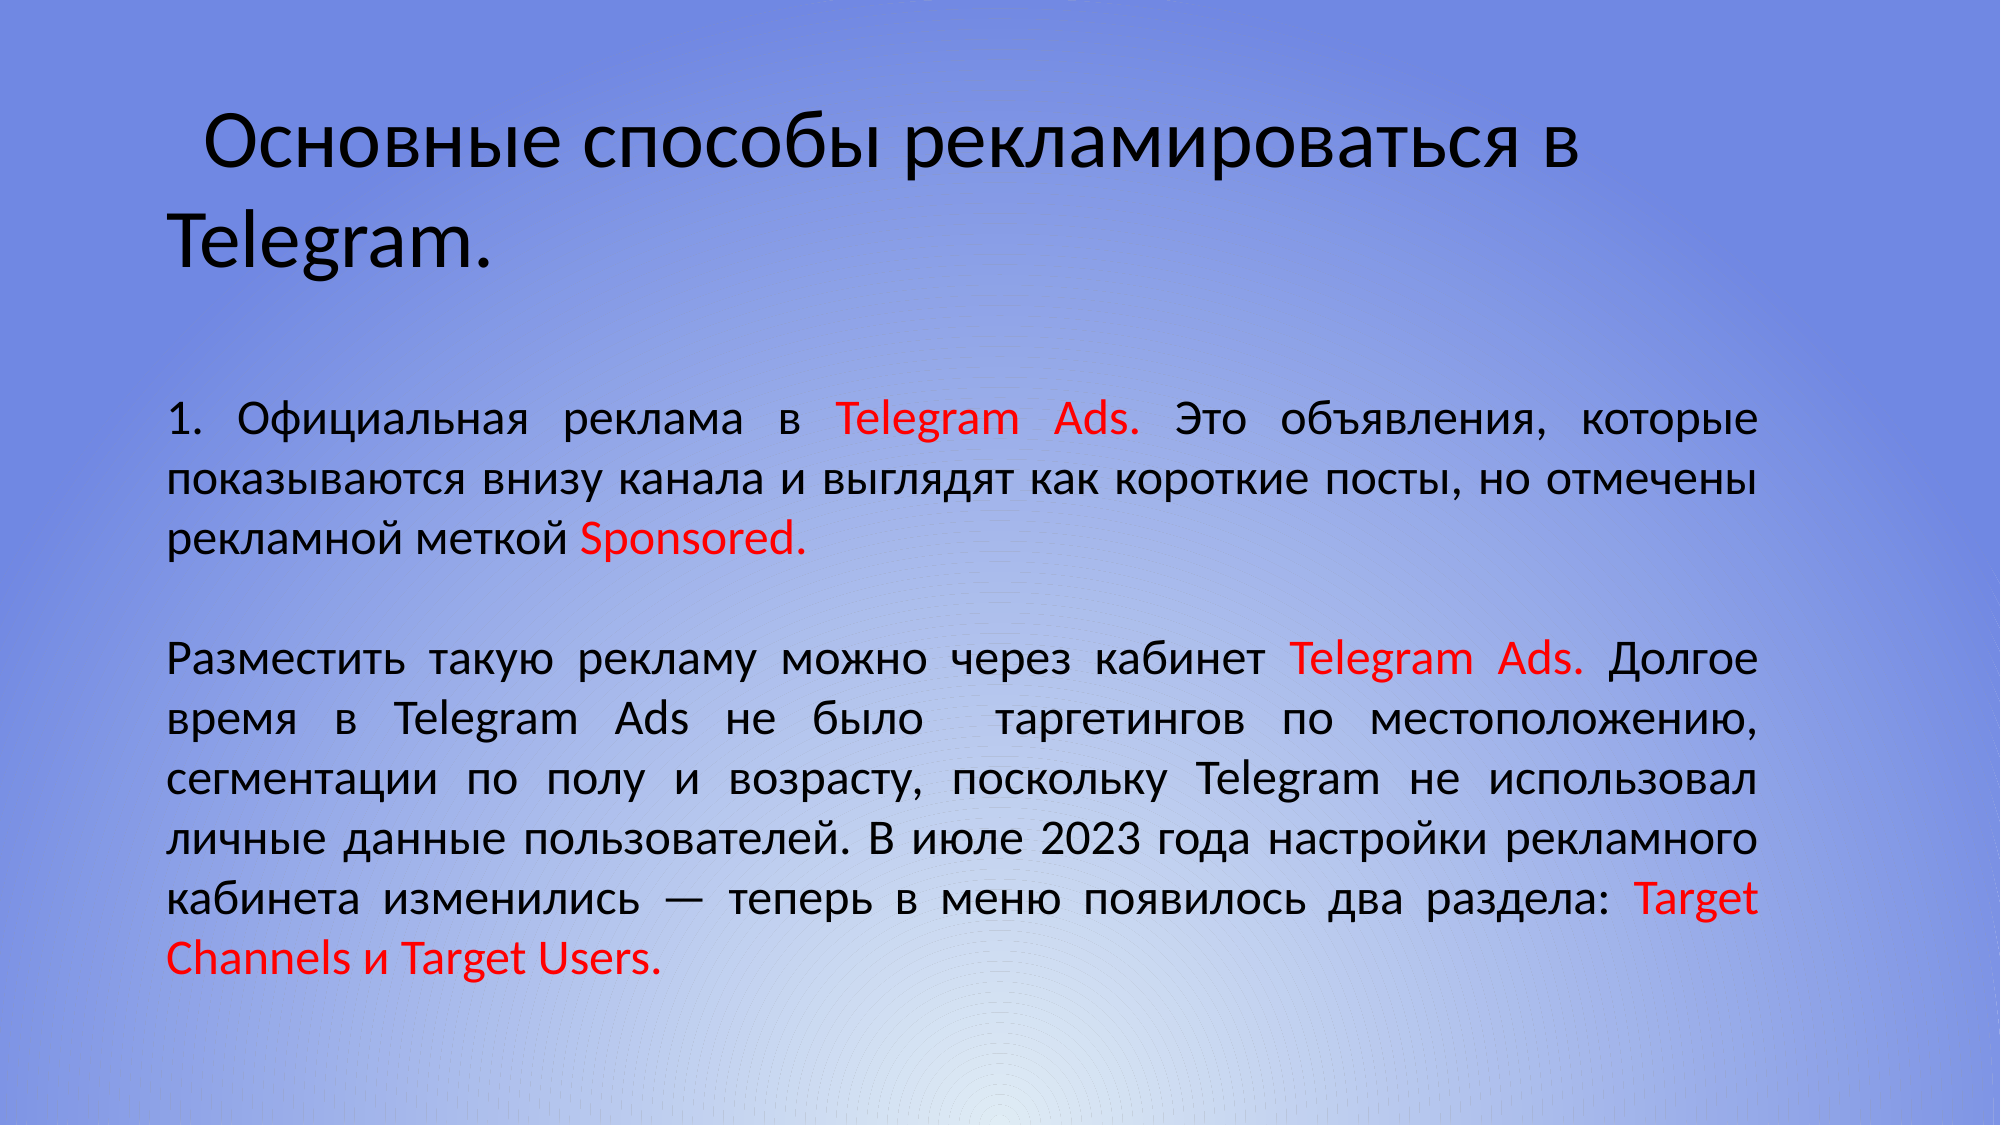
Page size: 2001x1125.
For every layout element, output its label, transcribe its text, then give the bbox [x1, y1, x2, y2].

text_box Основные способы рекламироваться в Telegram. 1. Официальная реклама в Telegram Ads. Это объявления, которые показываются внизу канала и выглядят как короткие посты, но отмечены рекламной меткой Sponsored. Разместить такую рекламу можно через кабинет Telegram Ads. Долгое время в Telegram Ads не было таргетингов по местоположению, сегментации по полу и возрасту, поскольку Telegram не использовал личные данные пользователей. В июле 2023 года настройки рекламного кабинета изменились — теперь в меню появилось два раздела: Target Channels и Target Users. [151, 76, 1774, 992]
